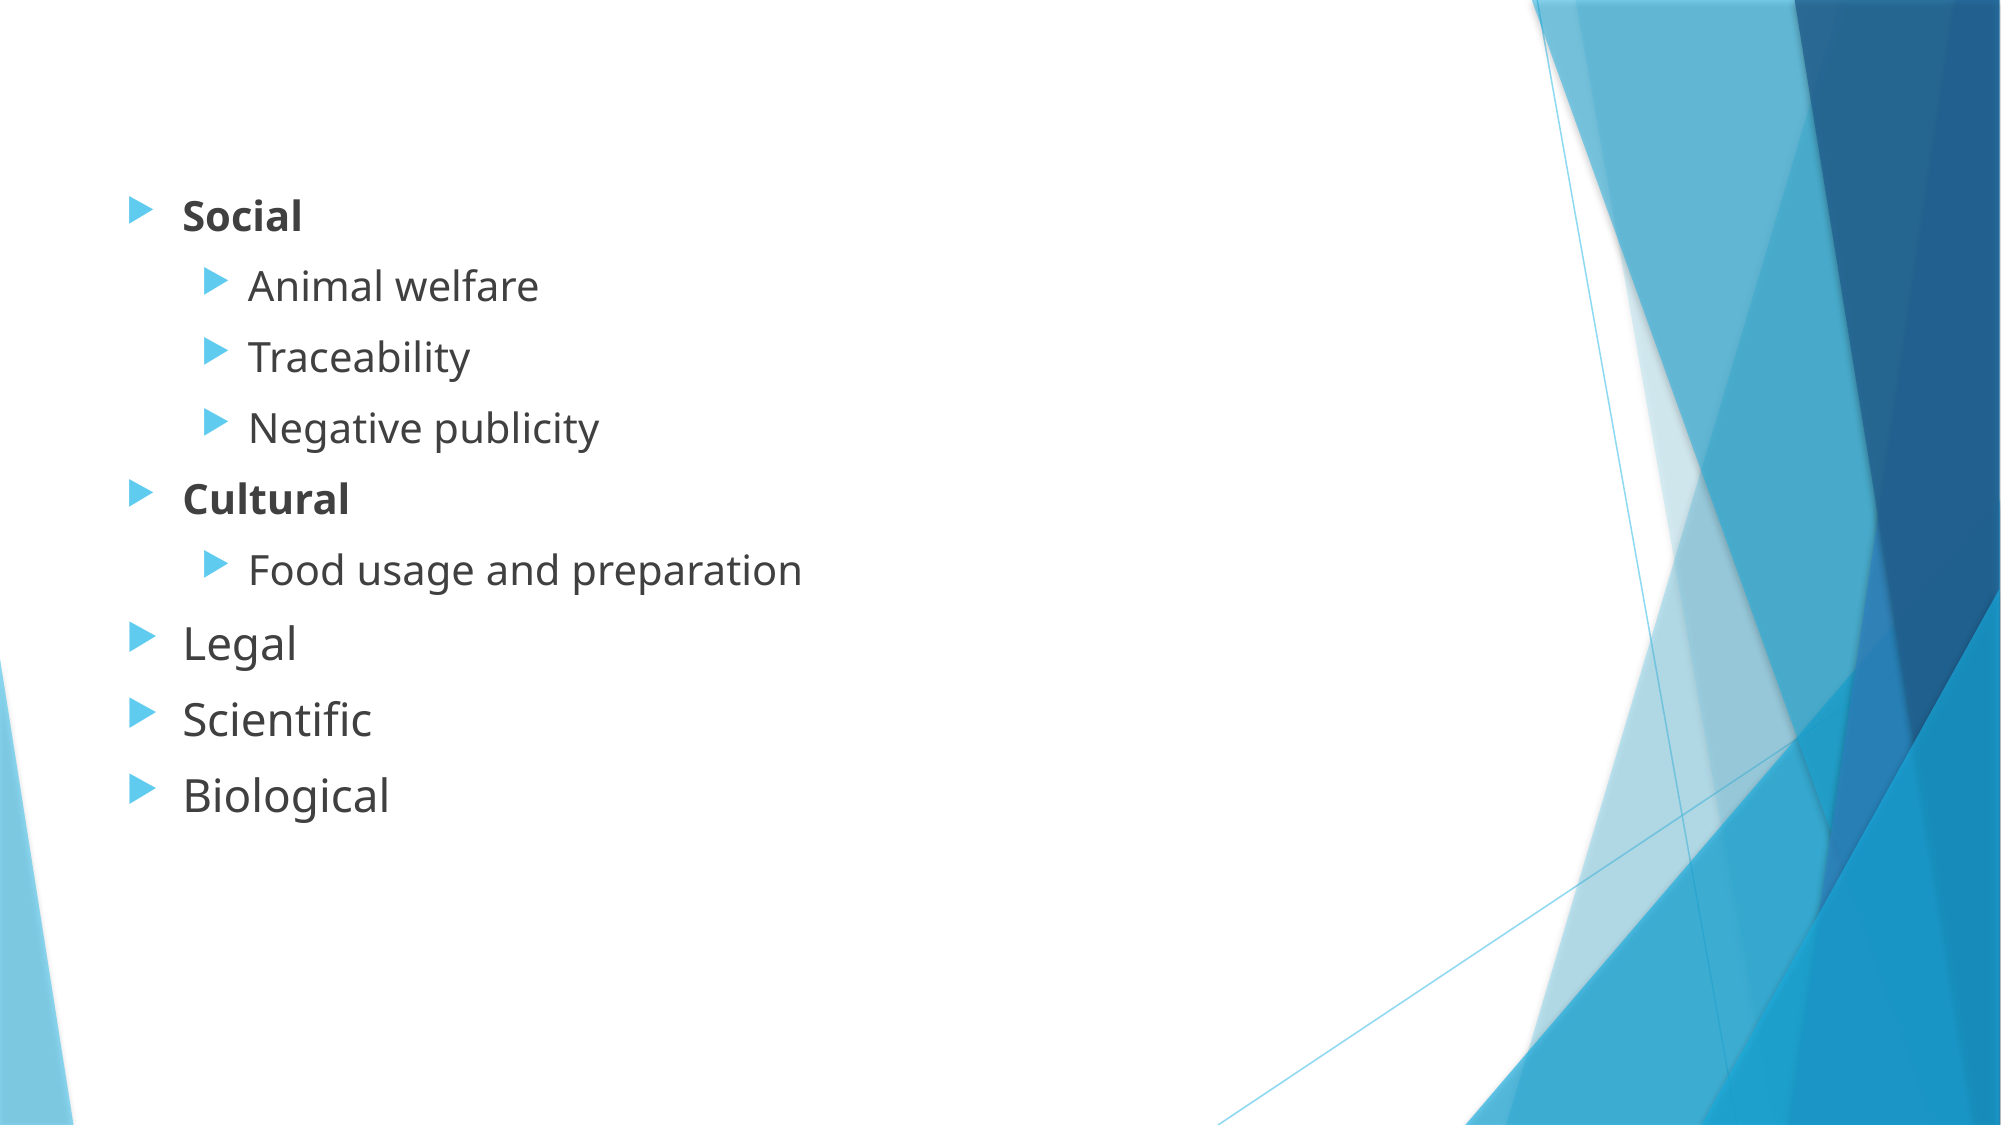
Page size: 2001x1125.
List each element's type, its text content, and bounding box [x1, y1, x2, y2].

list Social Animal welfare Traceability Negative publicity Cultural Food usage and preparation Legal Scientific Biological [111, 181, 1522, 992]
